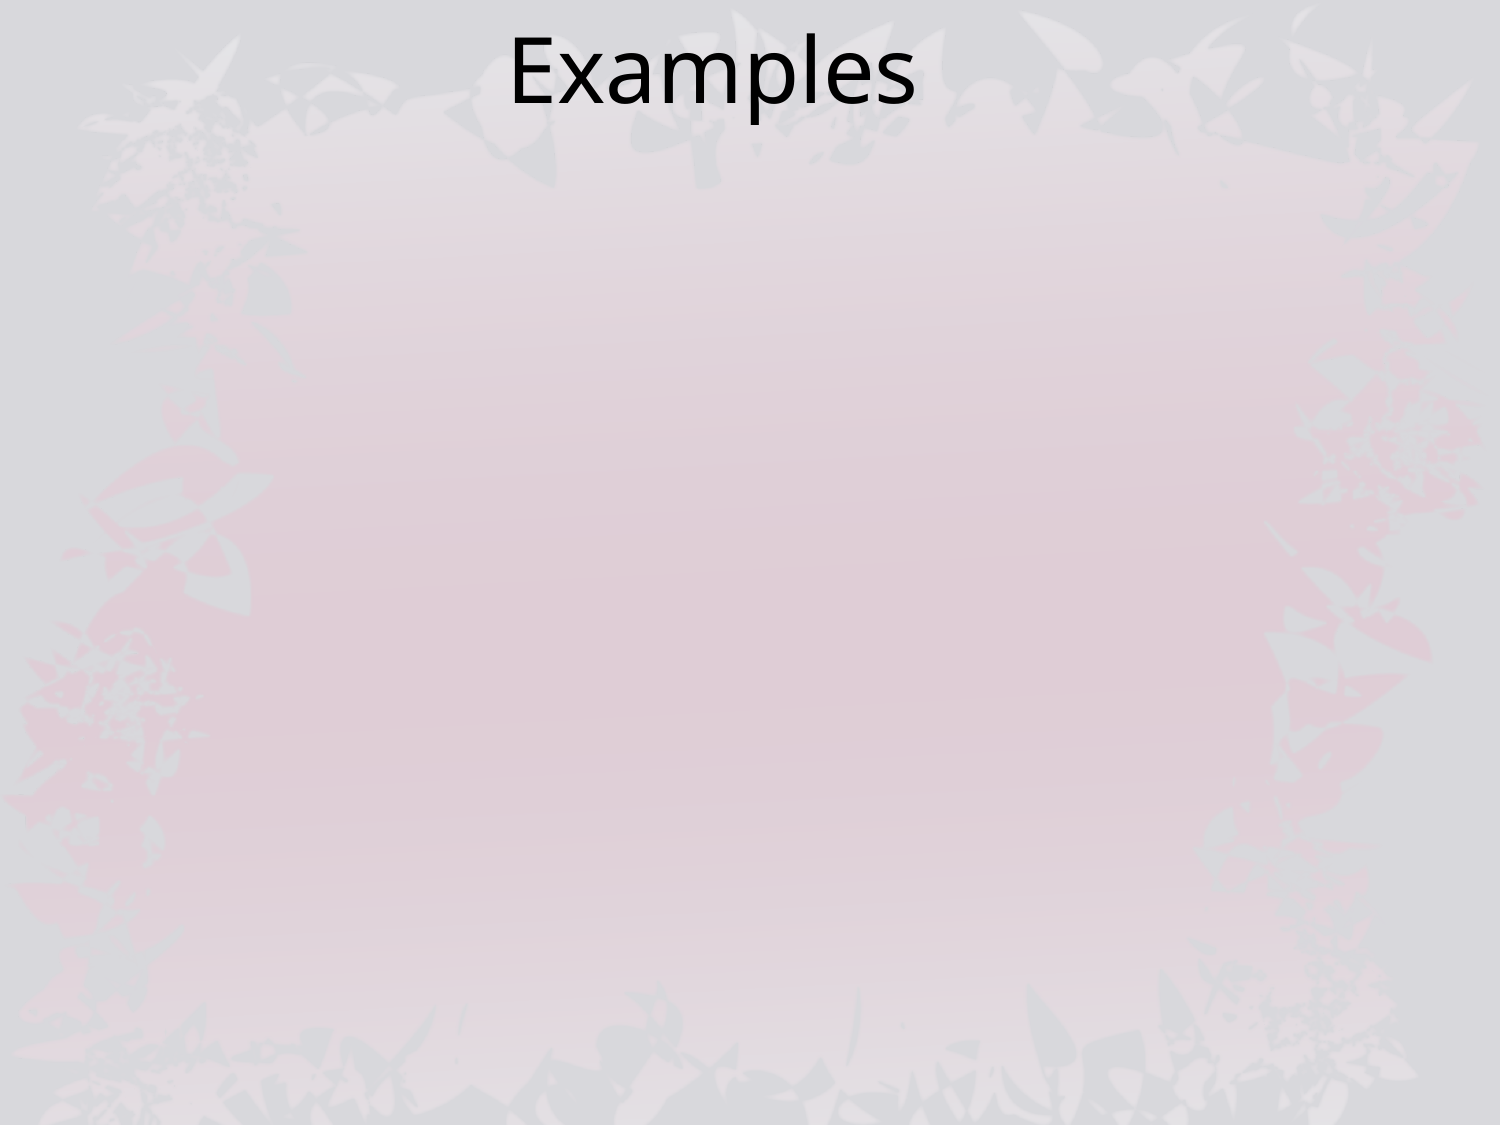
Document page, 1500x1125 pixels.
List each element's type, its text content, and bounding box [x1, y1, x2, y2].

title Examples [50, 0, 1400, 197]
picture [0, 0, 1500, 1125]
